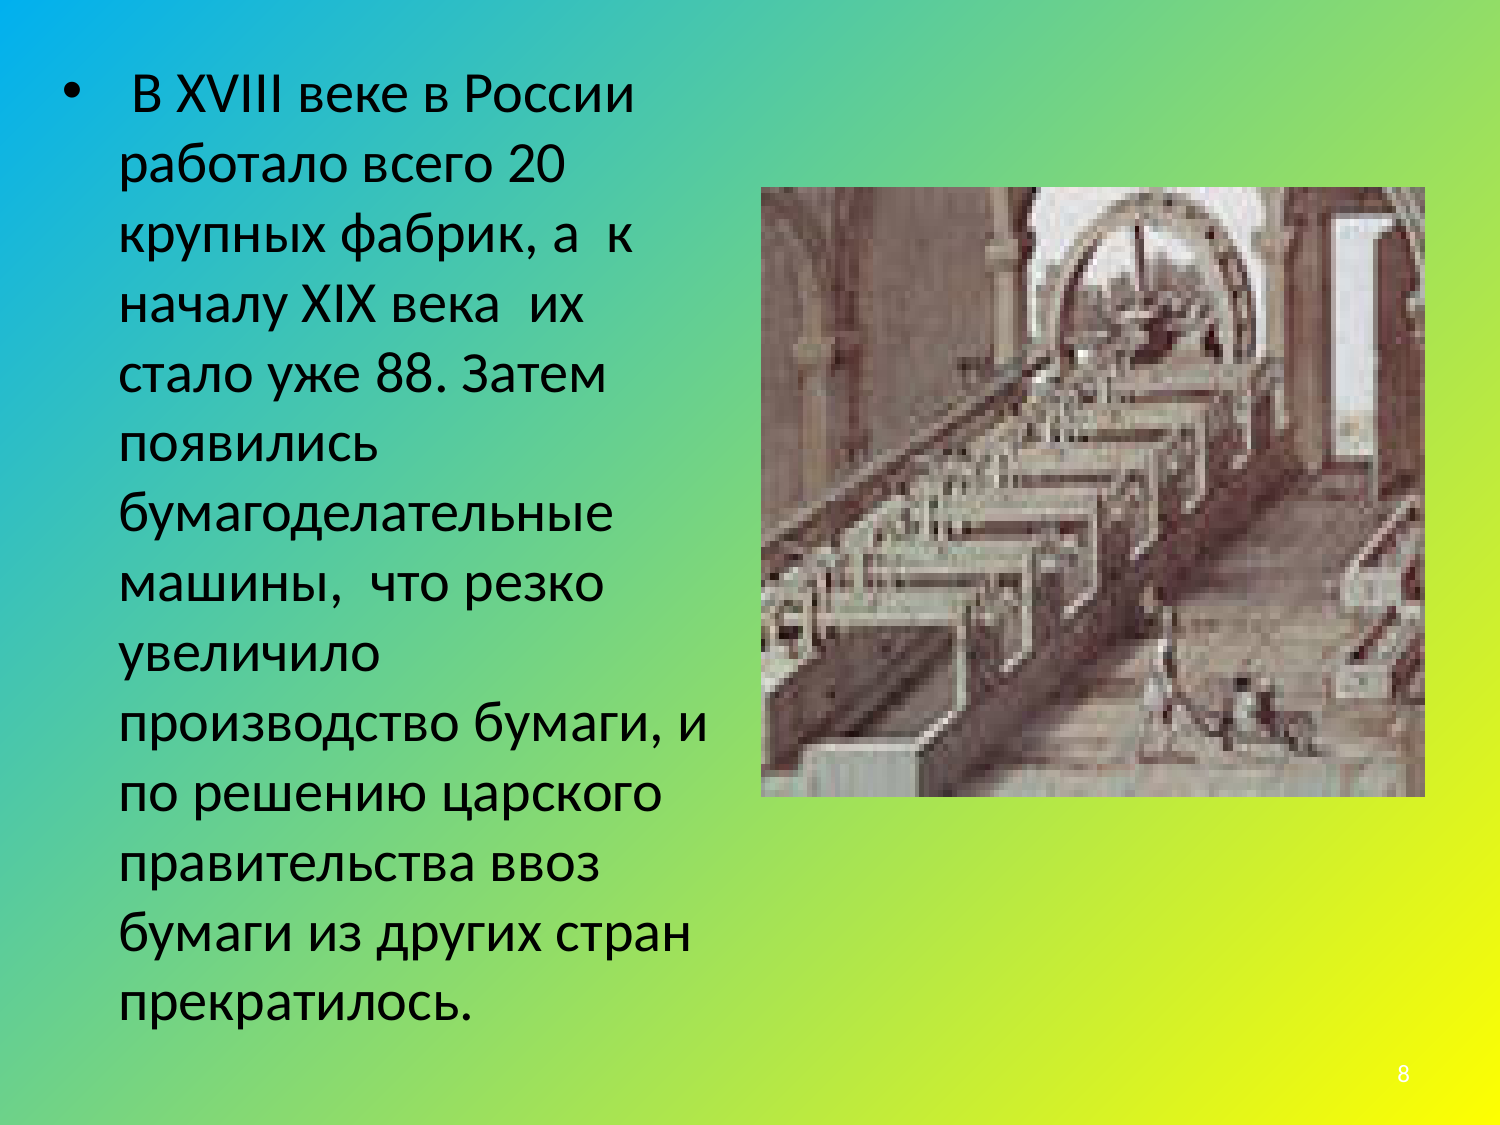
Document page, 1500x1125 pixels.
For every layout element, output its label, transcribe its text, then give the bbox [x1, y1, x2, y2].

slide_number 8 [1074, 1042, 1425, 1103]
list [761, 187, 1426, 798]
list В XVIII веке в России работало всего 20 крупных фабрик, а к началу XIX века их стало уже 88. Затем появились бумагоделательные машины, что резко увеличило производство бумаги, и по решению царского правительства ввоз бумаги из других стран прекратилось. [46, 46, 738, 1079]
